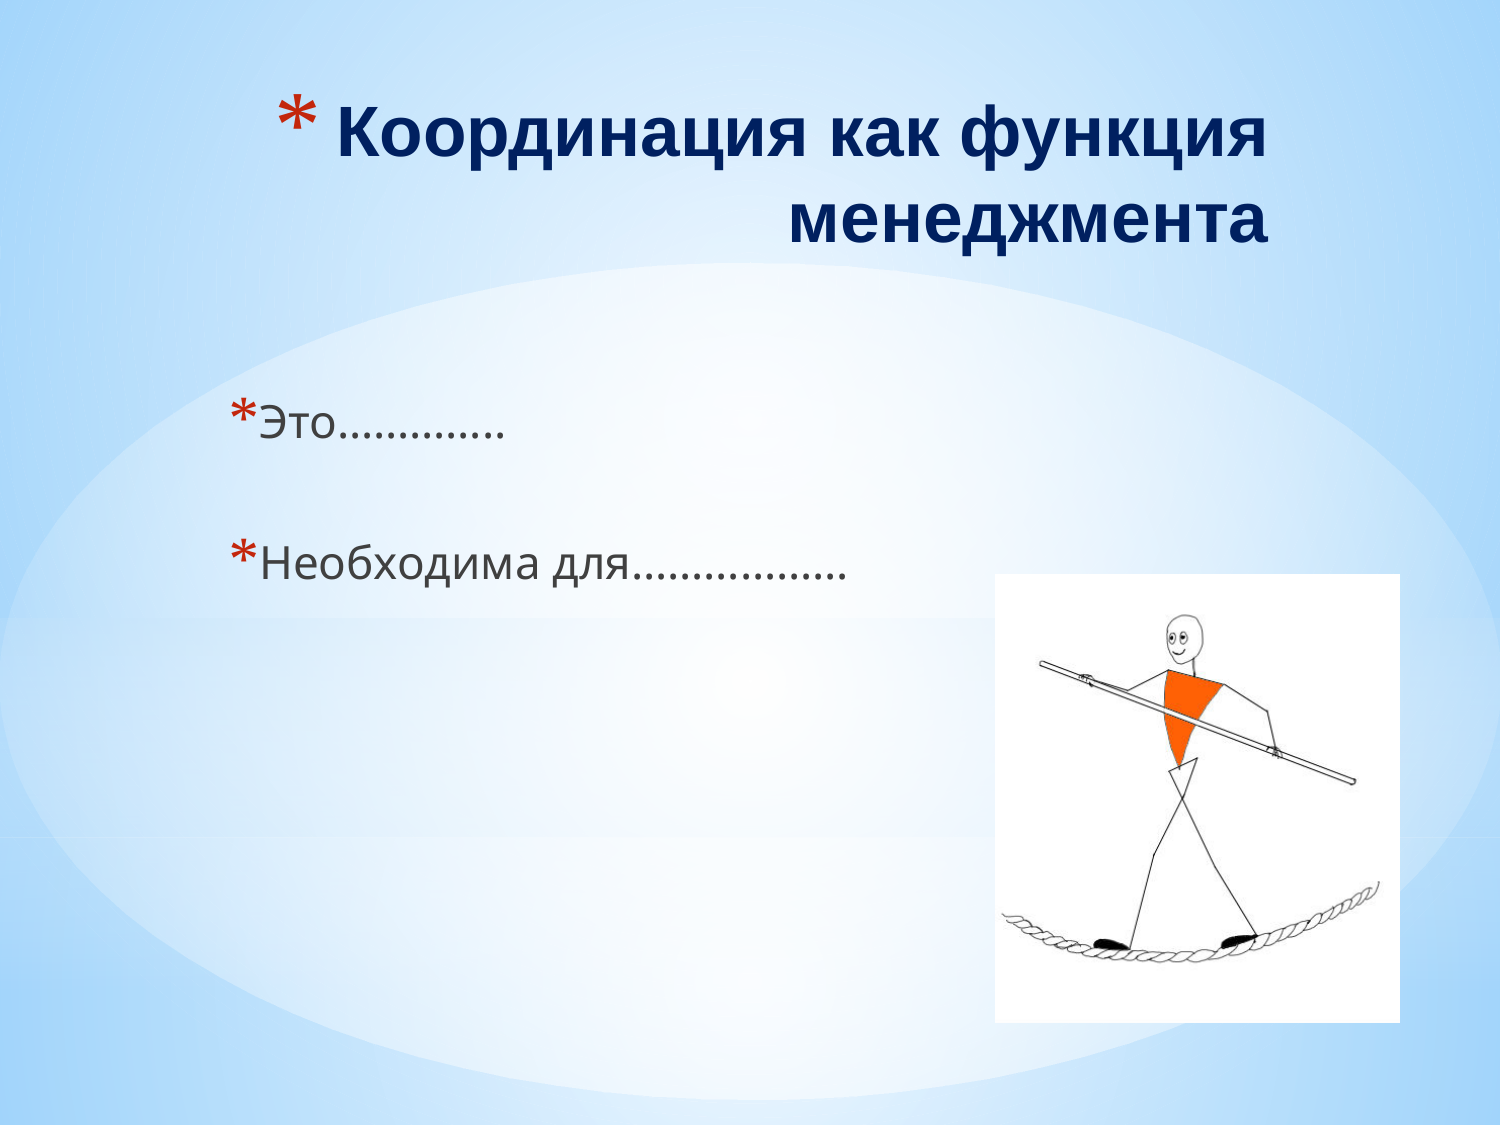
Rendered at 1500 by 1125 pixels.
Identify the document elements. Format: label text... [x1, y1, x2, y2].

list Это………….. Необходима для……………… [206, 385, 1238, 690]
picture [995, 573, 1400, 1023]
title Координация как функция менеджмента [215, 78, 1285, 266]
